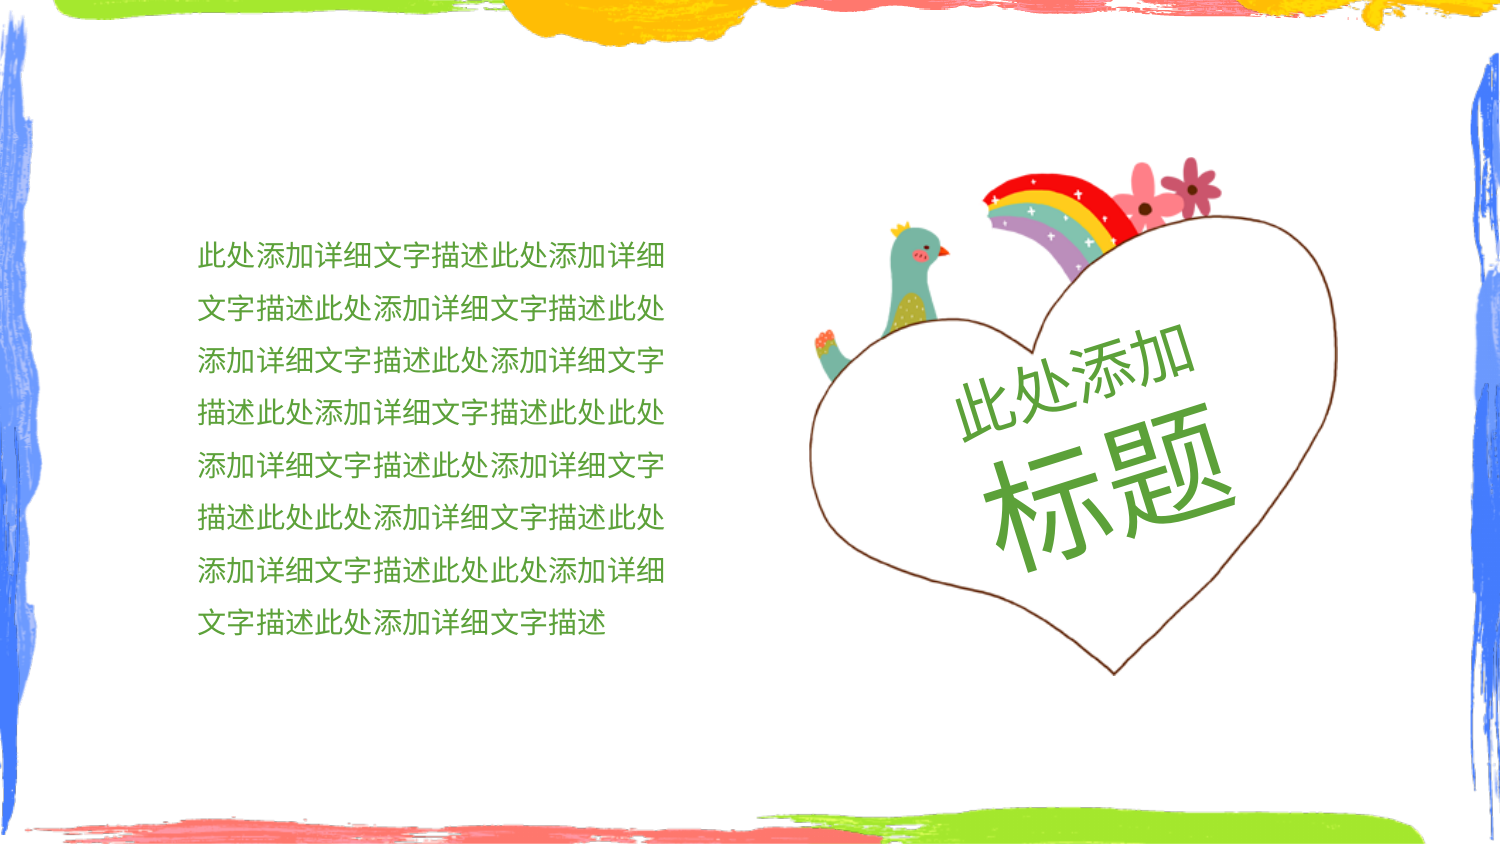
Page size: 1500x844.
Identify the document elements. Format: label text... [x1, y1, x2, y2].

picture [1471, 84, 1500, 382]
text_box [808, 157, 1339, 676]
picture [25, 817, 910, 843]
text_box 此处添加详细文字描述此处添加详细文字描述此处添加详细文字描述此处添加详细文字描述此处添加详细文字描述此处添加详细文字描述此处此处添加详细文字描述此处添加详细文字描述此处此处添加详细文字描述此处添加详细文字描述此处此处添加详细文字描述此处添加详细文字描述 [183, 212, 691, 647]
picture [1471, 383, 1500, 840]
picture [757, 807, 1436, 843]
picture [1471, 53, 1498, 83]
picture [45, 0, 1500, 47]
picture [0, 4, 43, 835]
